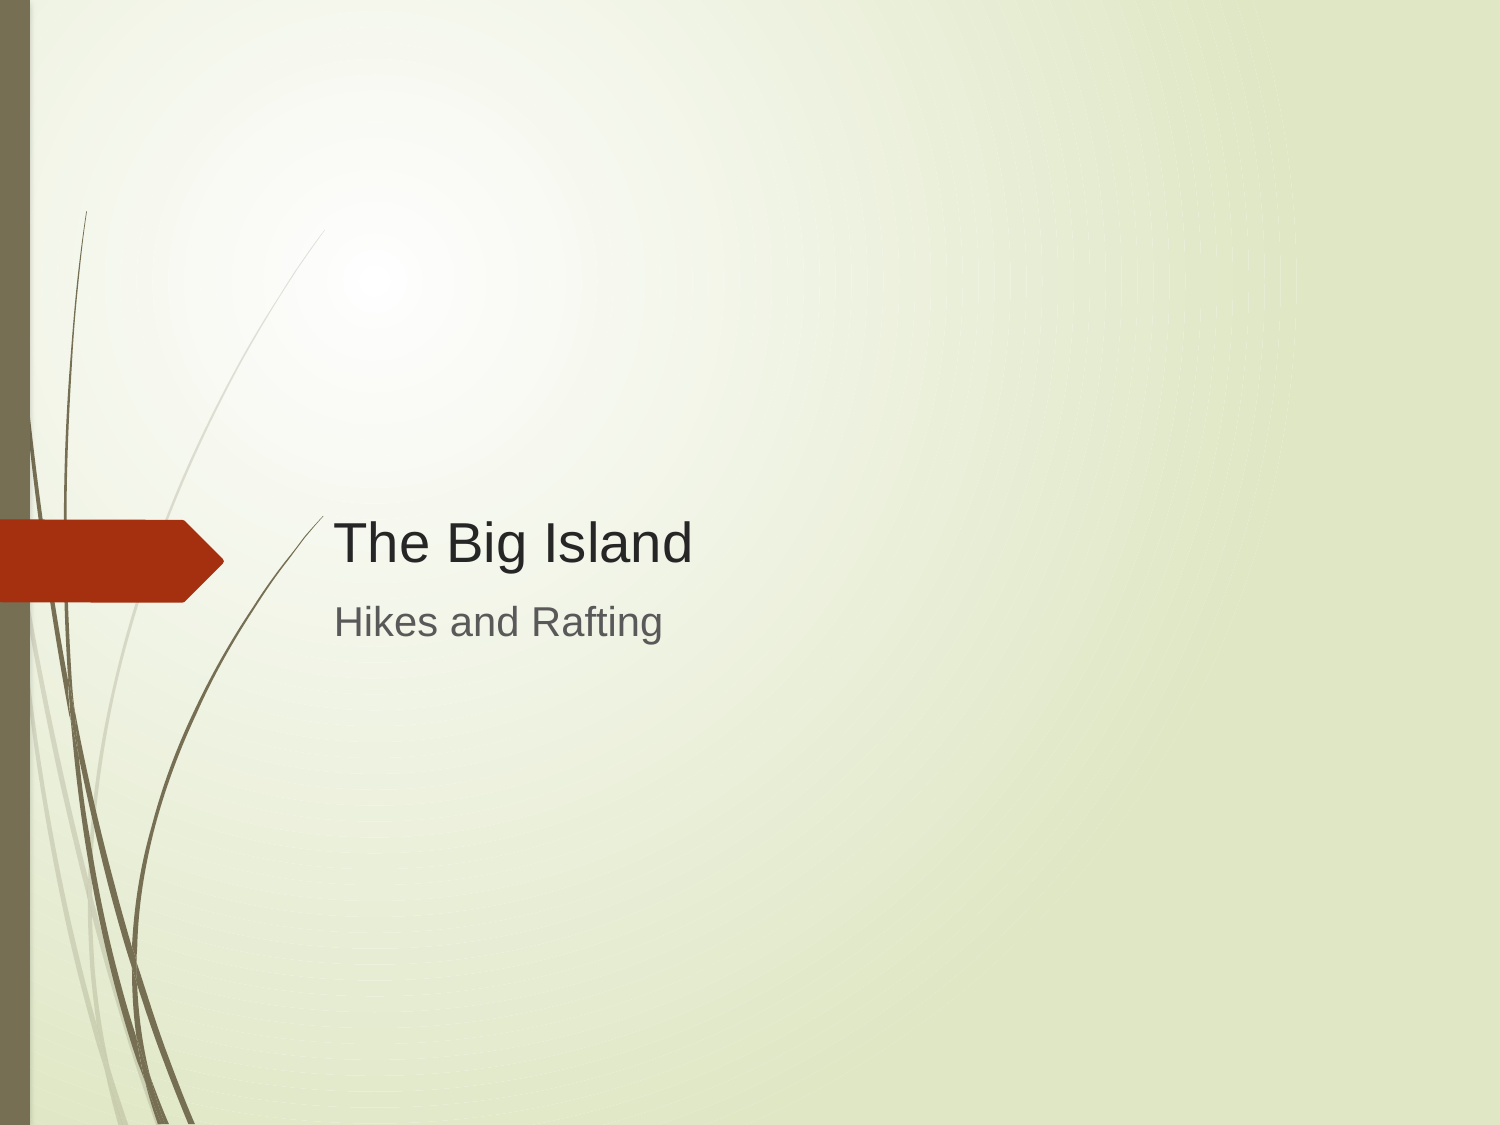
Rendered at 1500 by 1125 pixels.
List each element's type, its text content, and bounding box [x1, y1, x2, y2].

list Hikes and Rafting [318, 587, 1400, 729]
title The Big Island [318, 340, 1400, 582]
